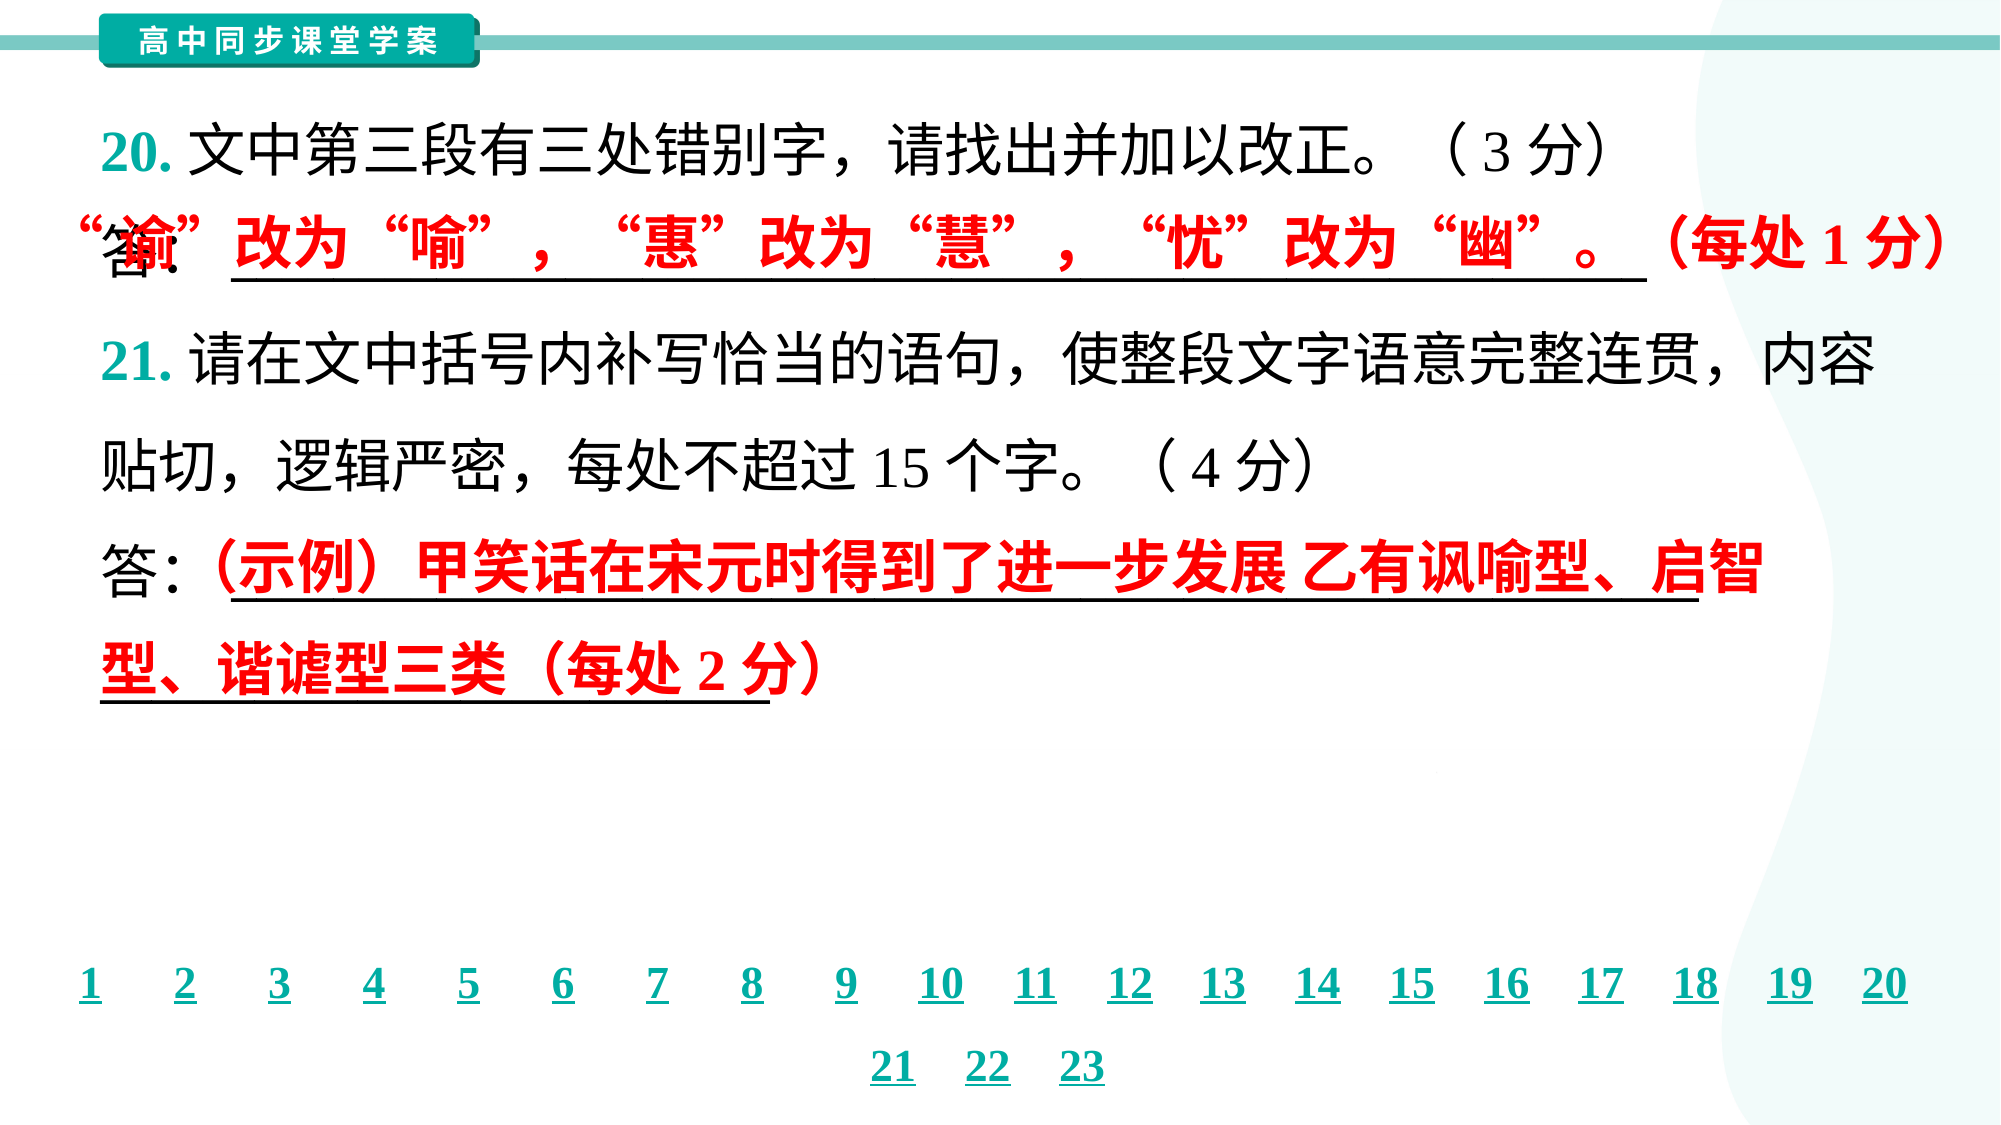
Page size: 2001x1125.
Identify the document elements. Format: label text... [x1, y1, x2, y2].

picture [0, 0, 2000, 1125]
text_box 21.请在文中括号内补写恰当的语句，使整段文字语意完整连贯，内容 贴切，逻辑严密，每处不超过15个字。（4分） 答：_________________________________________________________ __________________________ [100, 691, 1899, 696]
text_box “谕”改为“喻”，“惠”改为“慧”，“忧”改为“幽”。（每处1分） [216, 174, 1811, 266]
text_box 20.文中第三段有三处错别字，请找出并加以改正。（3分） 答：_______________________________________________________ [100, 76, 1899, 274]
text_box （示例）甲笑话在宋元时得到了进一步发展 乙有讽喻型、启智 型、谐谑型三类（每处2分） [100, 493, 1899, 691]
text_box 21.请在文中括号内补写恰当的语句，使整段文字语意完整连贯，内容 贴切，逻辑严密，每处不超过15个字。（4分） 答：_________________________________________________________ __________________________ [100, 286, 1899, 493]
